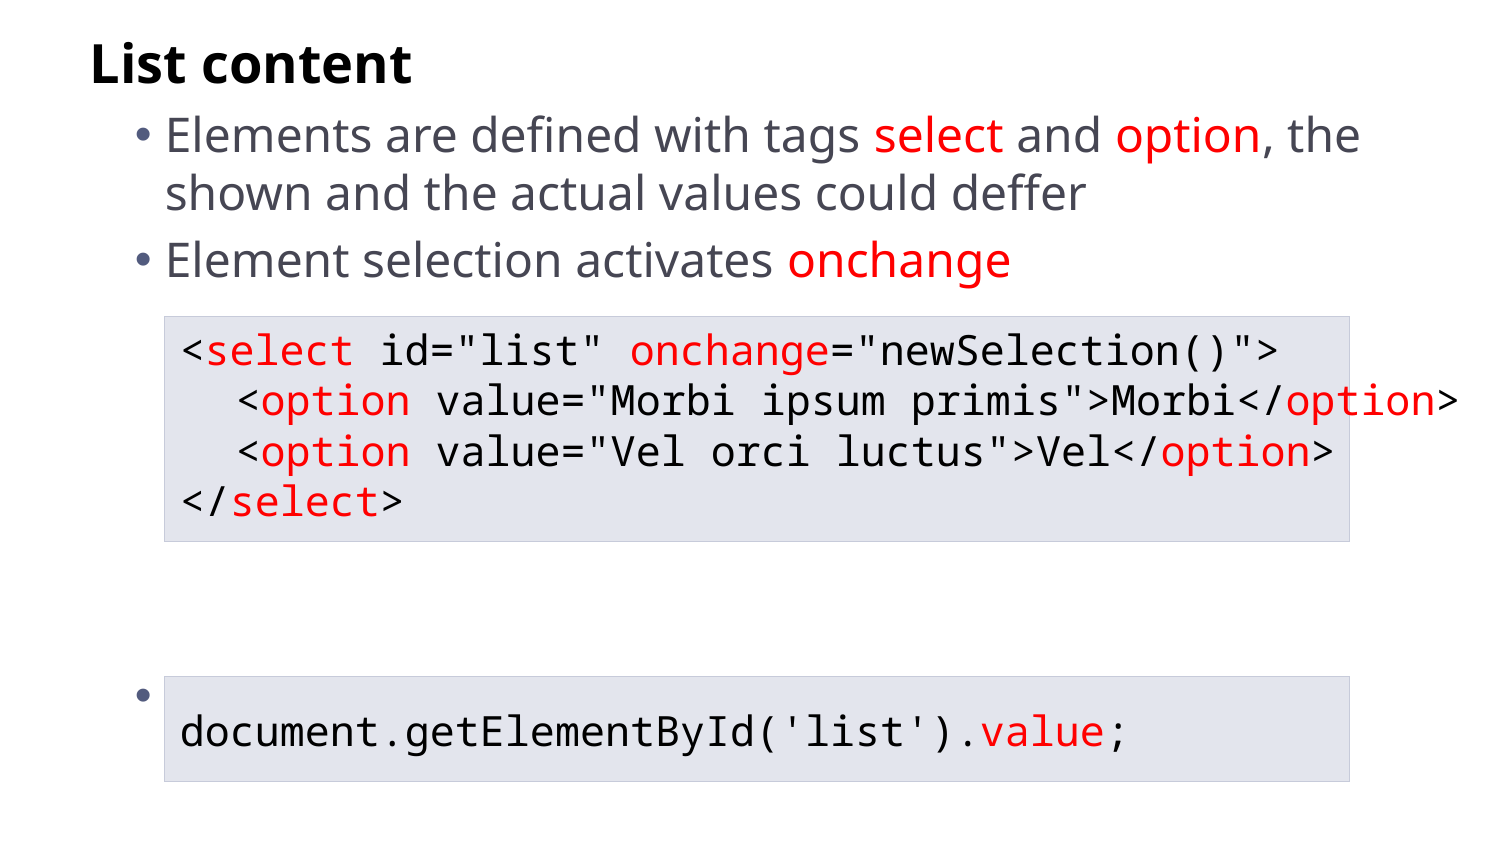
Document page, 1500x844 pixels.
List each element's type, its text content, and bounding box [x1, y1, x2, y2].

text_box <select id="list" onchange="newSelection()"> <option value="Morbi ipsum primis">Morbi</option> <option value="Vel orci luctus">Vel</option> </select> [164, 316, 1350, 542]
text_box document.getElementById('list').value; [164, 676, 1350, 782]
list List content Elements are defined with tags select and option, the shown and the actual values could deffer Element selection activates onchange Access to the selected value is with value [75, 21, 1475, 835]
